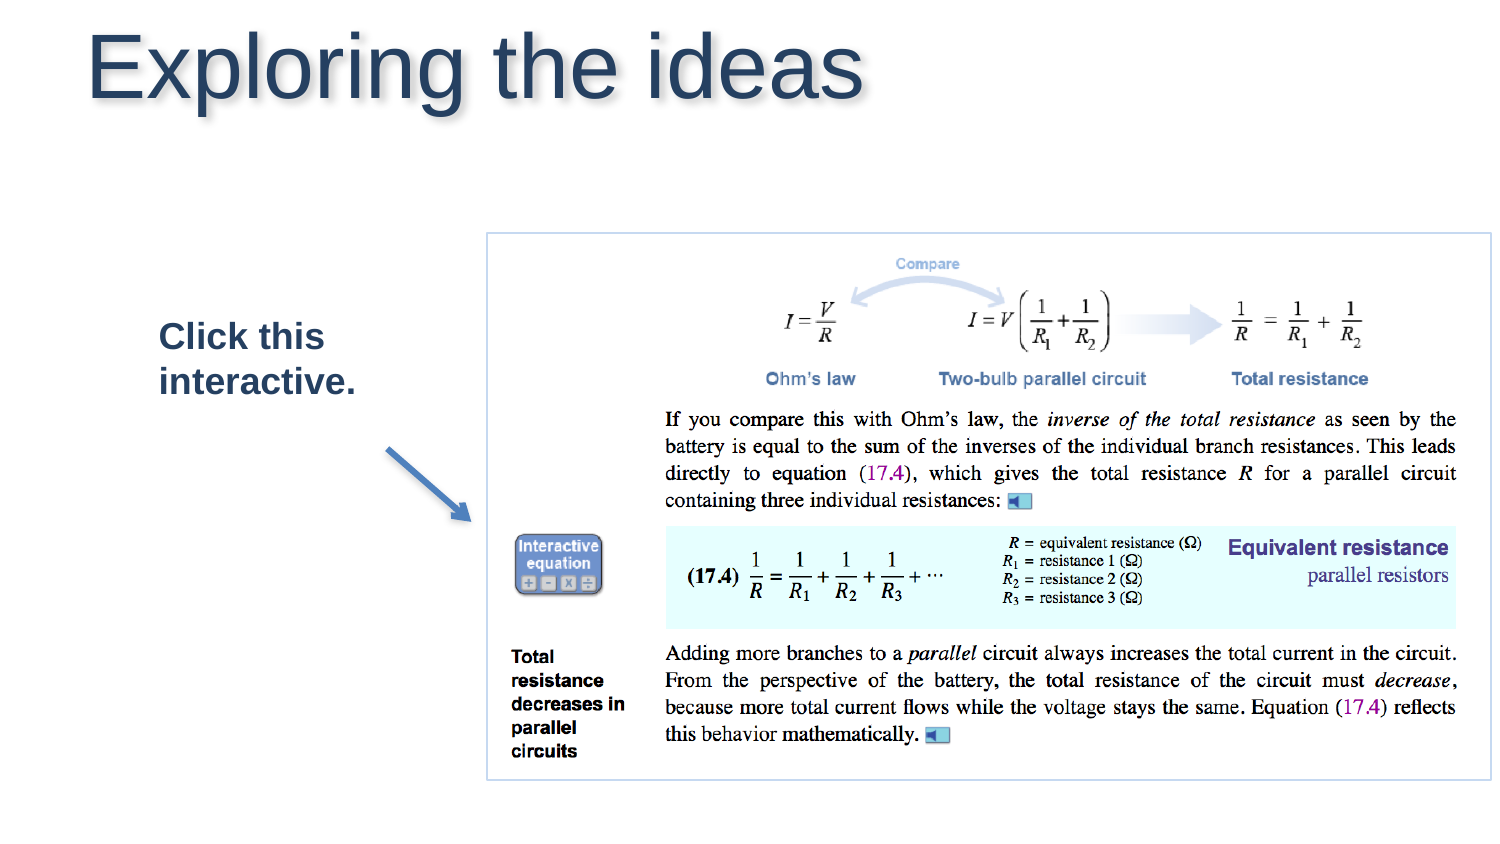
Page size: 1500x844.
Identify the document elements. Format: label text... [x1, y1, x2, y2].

text_box Exploring the ideas [70, 0, 1143, 206]
text_box Click this interactive. [143, 304, 406, 561]
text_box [386, 448, 472, 523]
picture [487, 233, 1490, 779]
